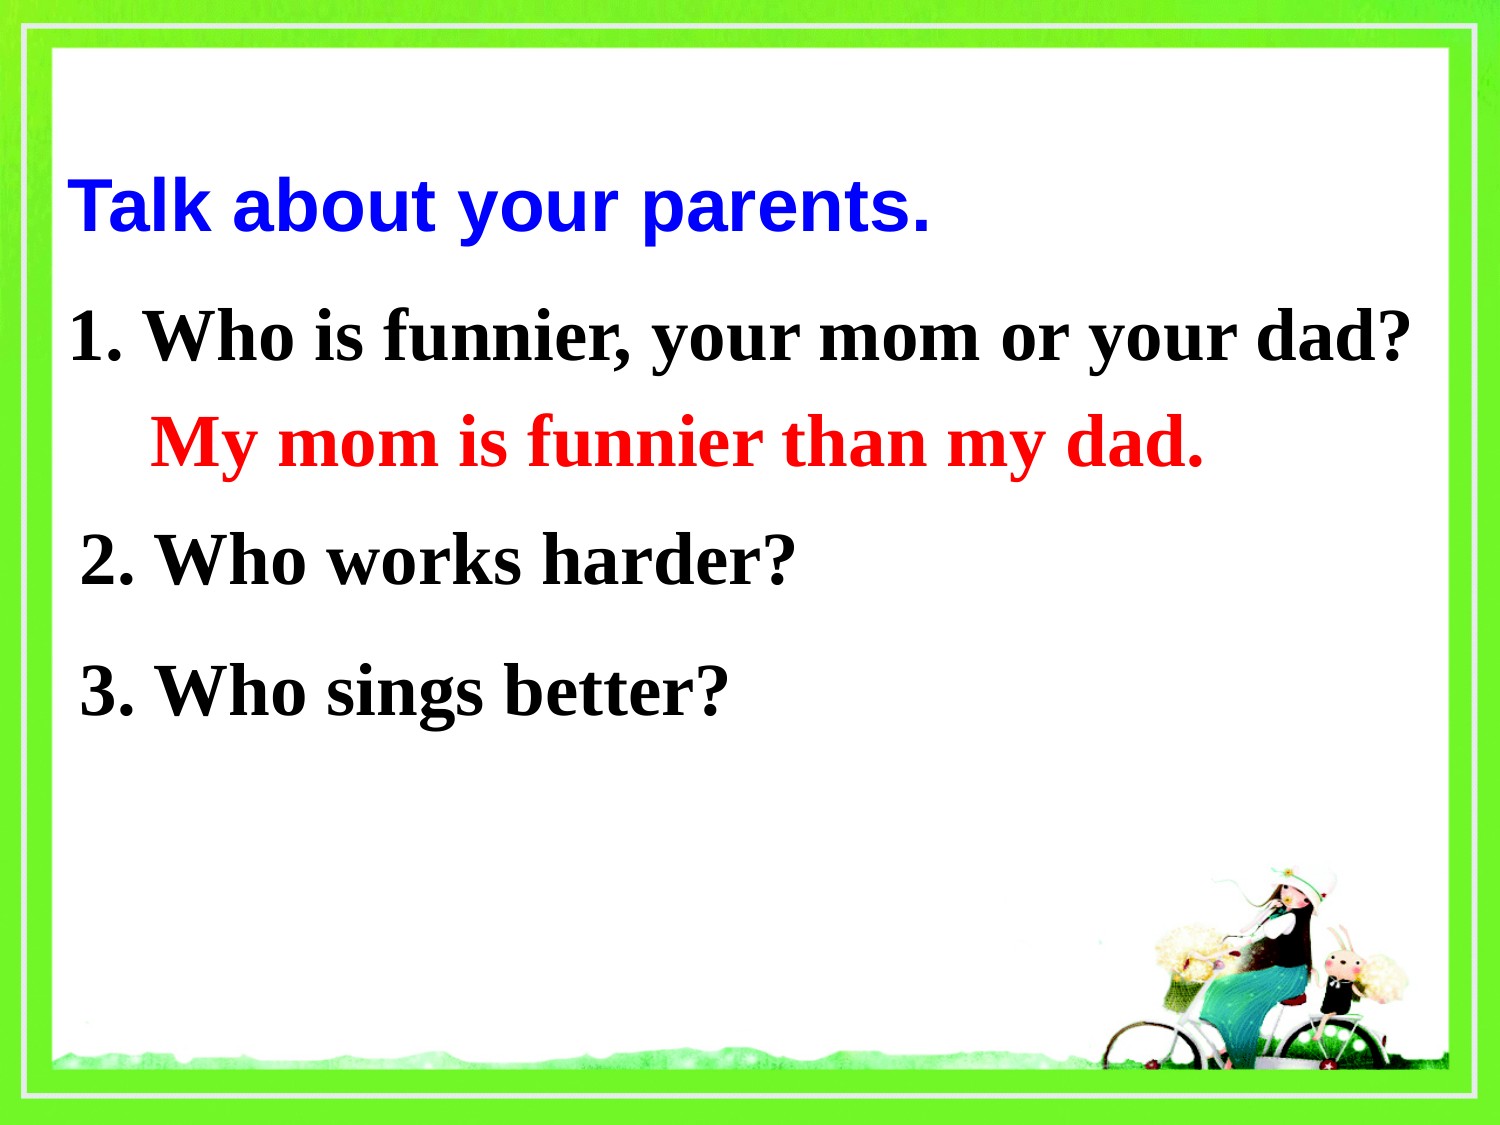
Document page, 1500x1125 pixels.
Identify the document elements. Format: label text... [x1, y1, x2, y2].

text_box 2. Who works harder? [65, 502, 1011, 607]
picture [0, 0, 1500, 1125]
text_box My mom is funnier than my dad. [135, 384, 1299, 489]
text_box 3. Who sings better? [65, 633, 827, 738]
text_box Talk about your parents. [53, 148, 1004, 254]
text_box 1. Who is funnier, your mom or your dad? [53, 277, 1447, 383]
